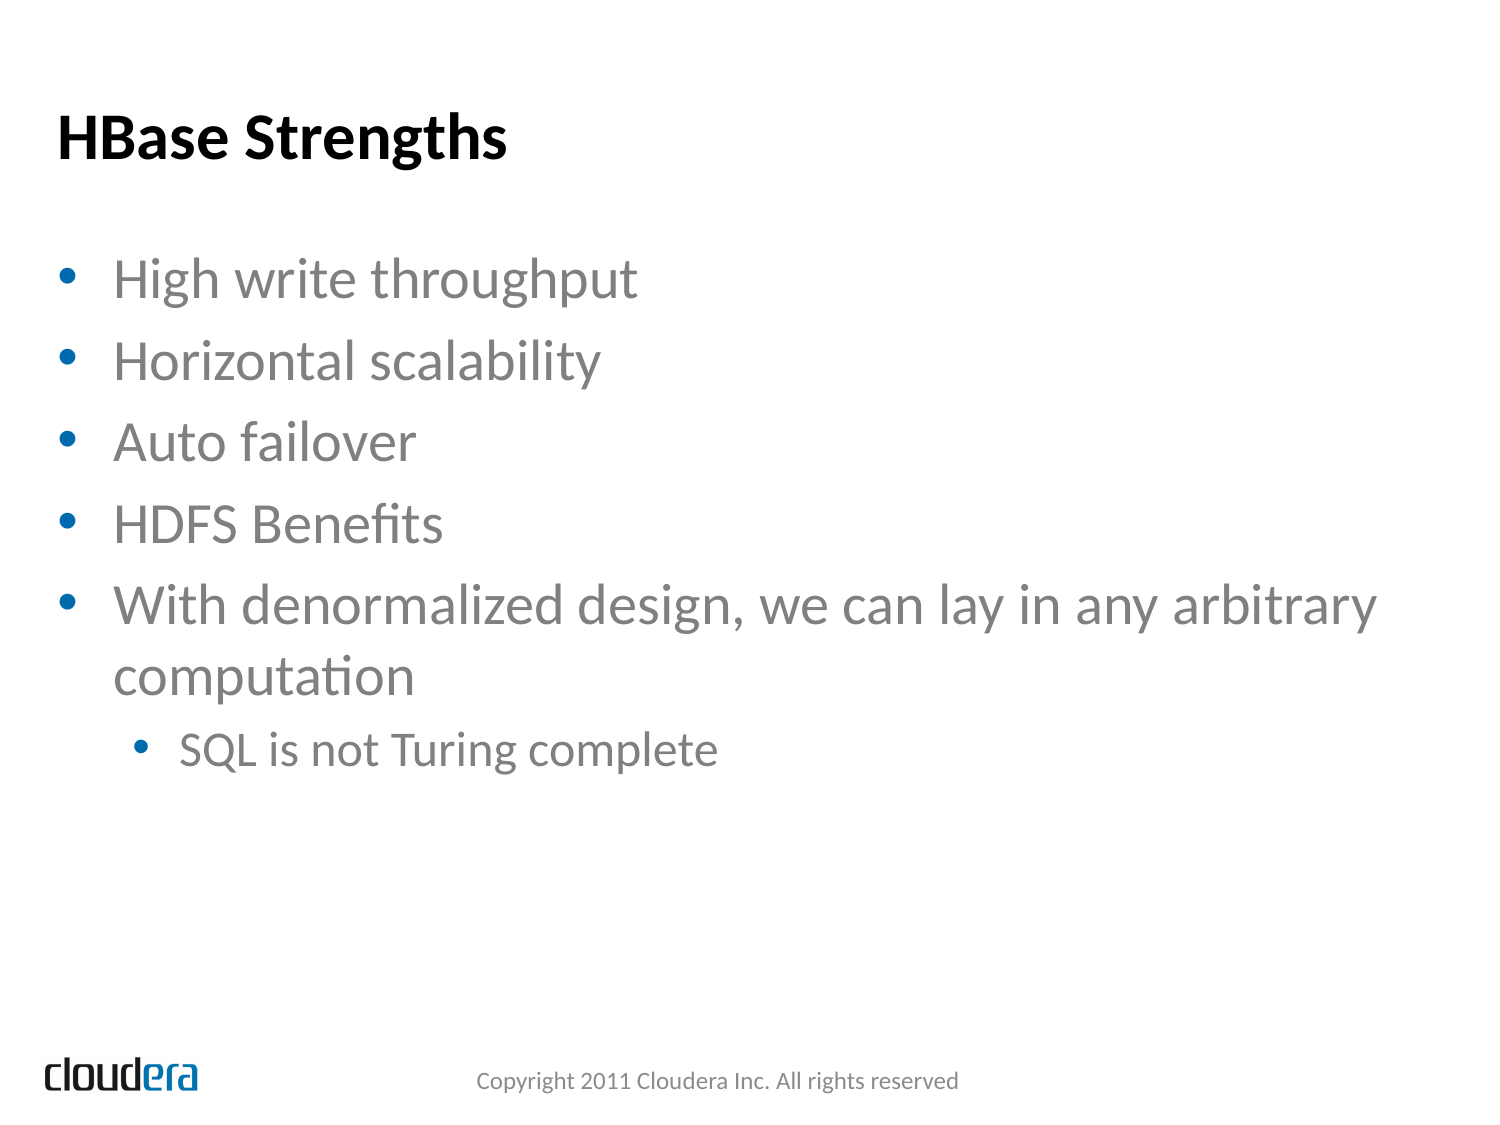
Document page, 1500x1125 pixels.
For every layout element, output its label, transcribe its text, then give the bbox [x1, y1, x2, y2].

footer Copyright 2011 Cloudera Inc. All rights reserved [375, 1063, 1063, 1096]
title HBase Strengths [42, 35, 1461, 232]
picture [42, 1053, 199, 1094]
list High write throughput Horizontal scalability Auto failover HDFS Benefits With denormalized design, we can lay in any arbitrary computation SQL is not Turing complete [42, 232, 1461, 1043]
